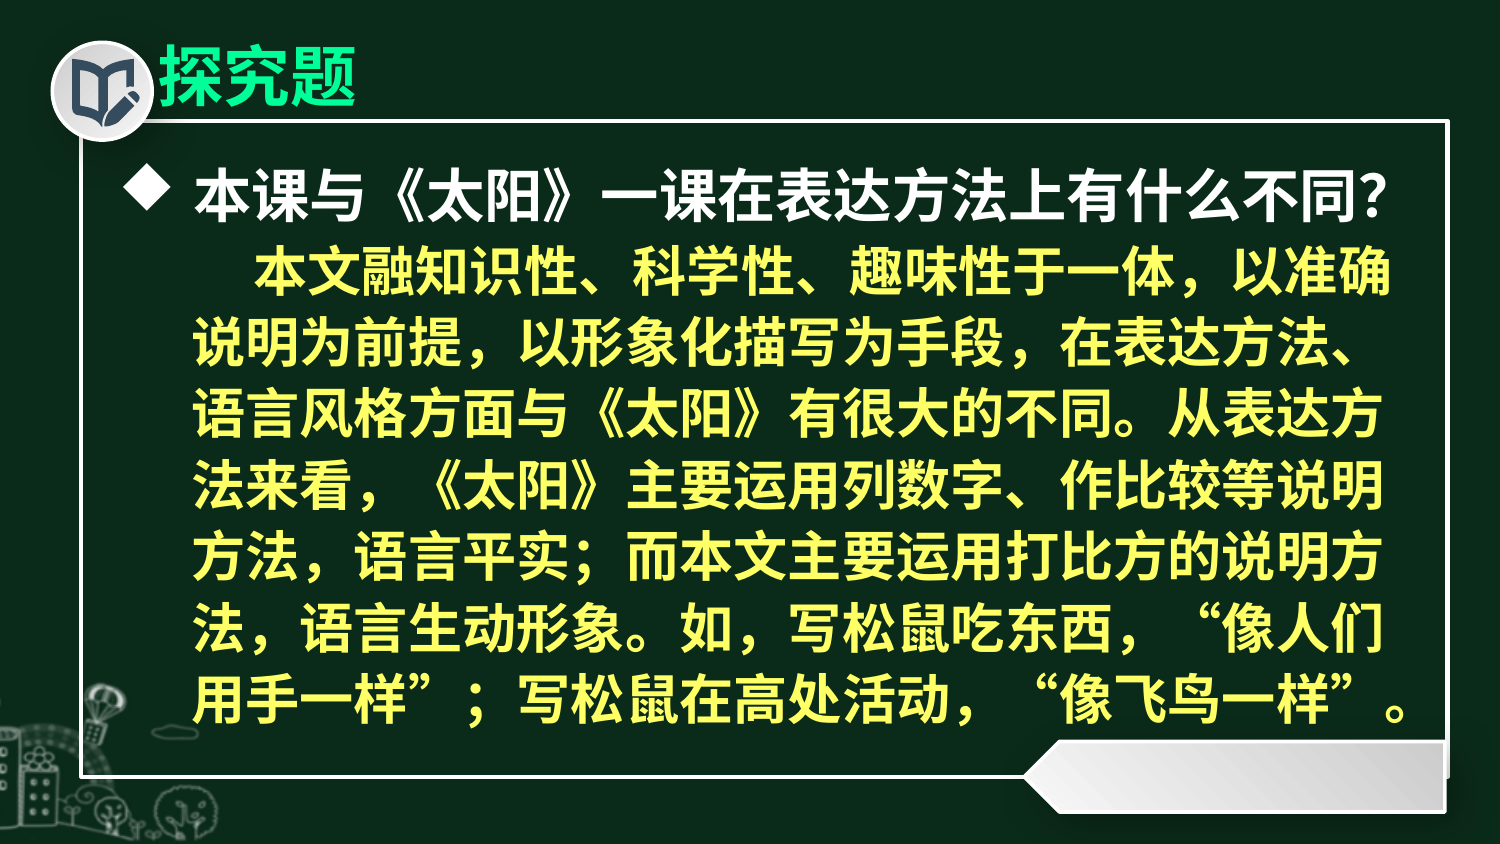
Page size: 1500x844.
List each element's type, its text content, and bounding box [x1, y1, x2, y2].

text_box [52, 42, 153, 141]
text_box 探究题 [142, 27, 447, 122]
text_box 本课与《太阳》一课在表达方法上有什么不同？ [106, 132, 1394, 235]
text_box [1023, 741, 1446, 813]
text_box [79, 167, 1031, 779]
text_box [181, 119, 1450, 730]
picture [0, 0, 1500, 844]
text_box 本文融知识性、科学性、趣味性于一体，以准确说明为前提，以形象化描写为手段，在表达方法、语言风格方面与《太阳》有很大的不同。从表达方法来看，《太阳》主要运用列数字、作比较等说明方法，语言平实；而本文主要运用打比方的说明方法，语言生动形象。如，写松鼠吃东西，“像人们用手一样”；写松鼠在高处活动，“像飞鸟一样”。 [176, 222, 1419, 738]
